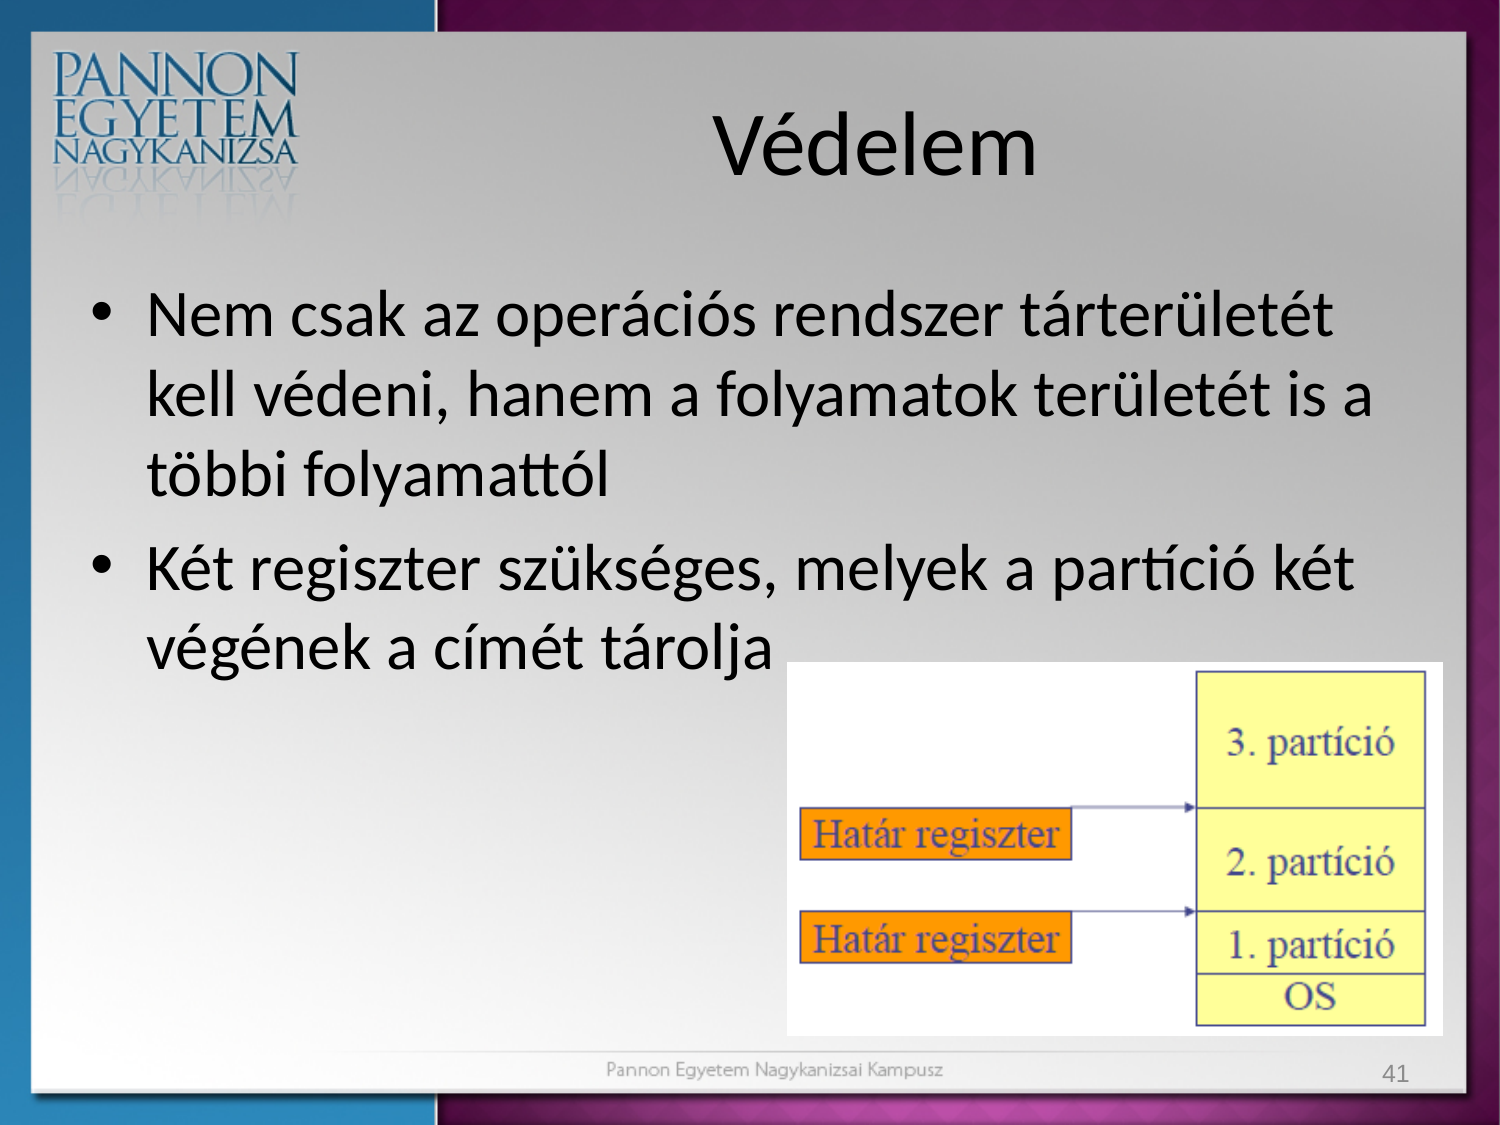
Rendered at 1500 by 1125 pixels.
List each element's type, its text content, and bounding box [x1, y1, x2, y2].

title Védelem [328, 45, 1425, 233]
slide_number 41 [1074, 1044, 1425, 1103]
picture [0, 0, 1500, 1125]
list Nem csak az operációs rendszer tárterületét kell védeni, hanem a folyamatok területét is a többi folyamattól Két regiszter szükséges, melyek a partíció két végének a címét tárolja [75, 262, 1425, 1038]
